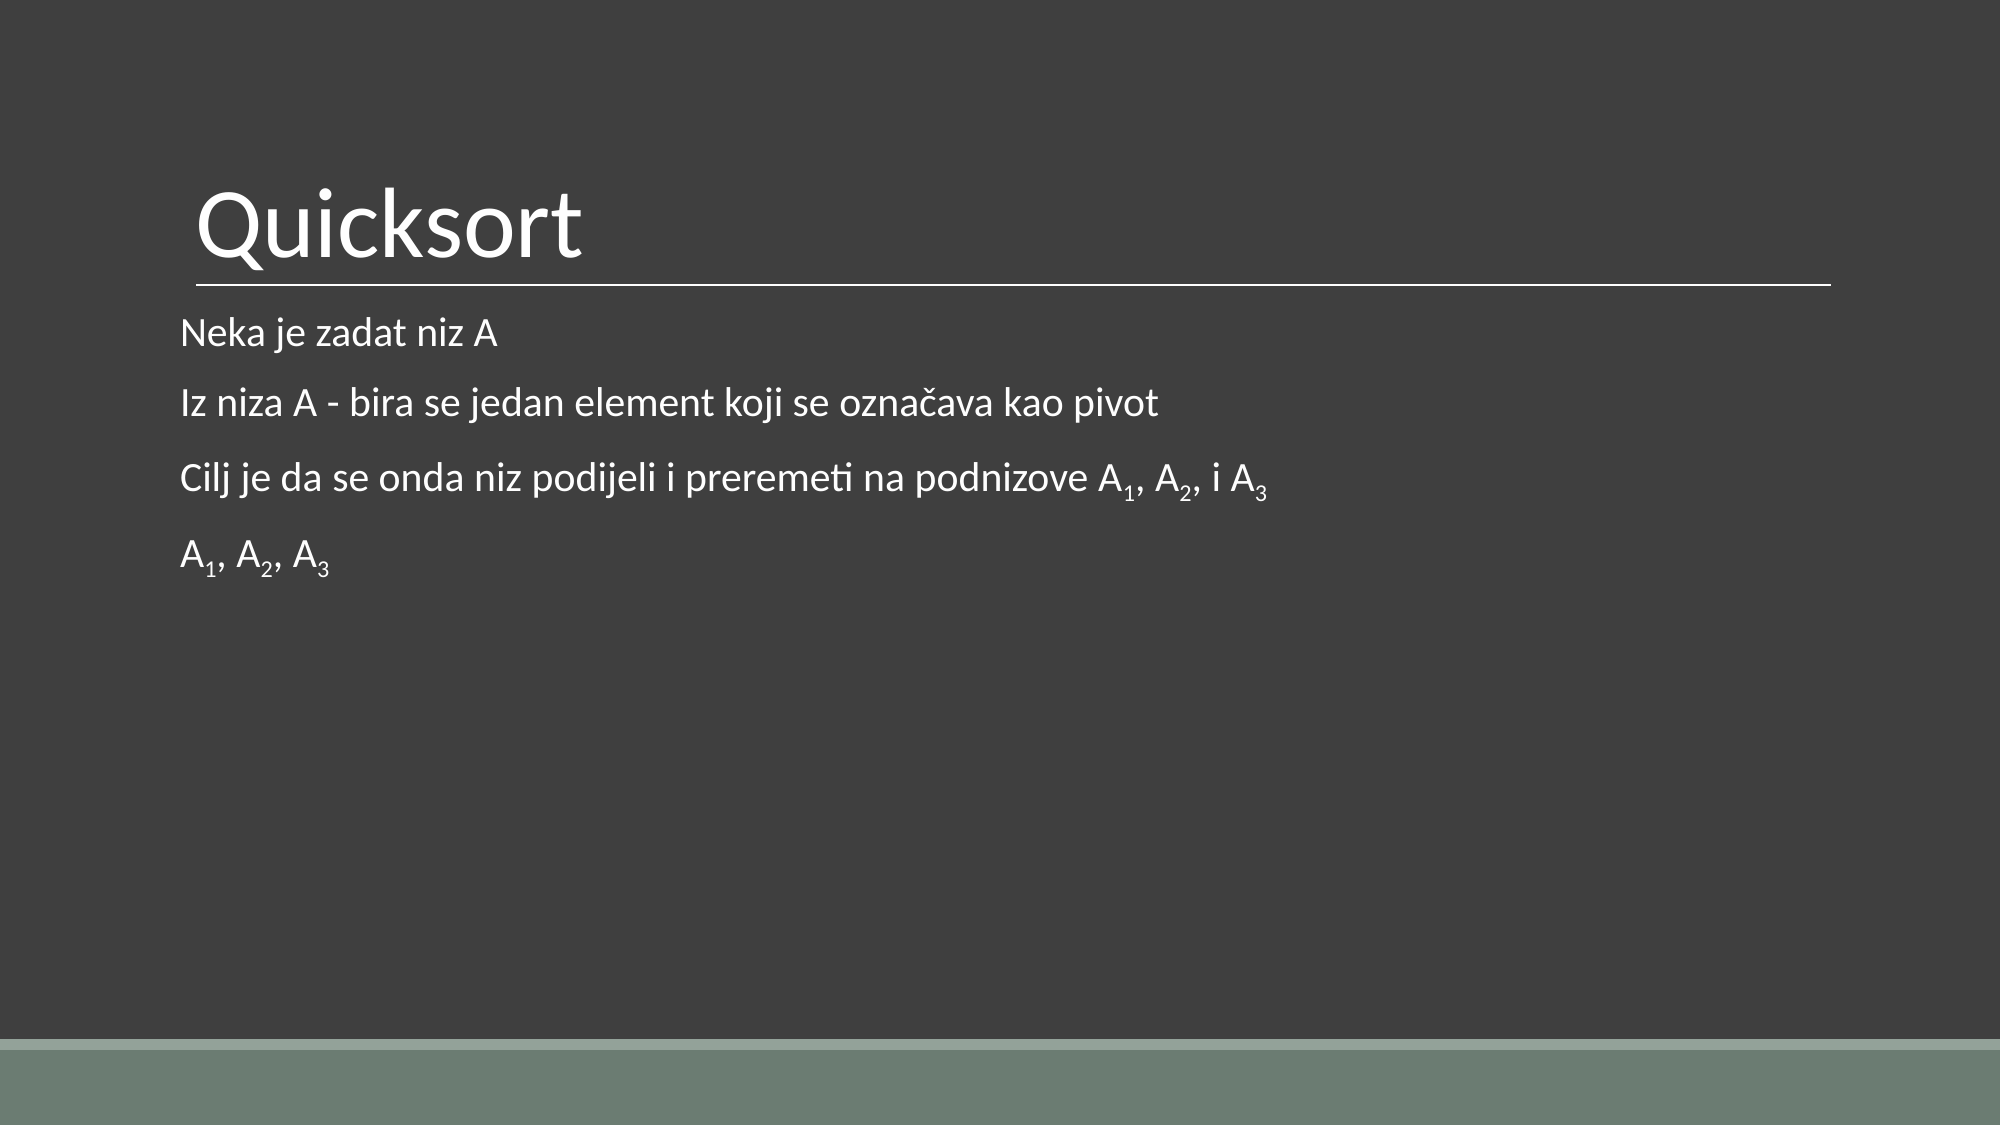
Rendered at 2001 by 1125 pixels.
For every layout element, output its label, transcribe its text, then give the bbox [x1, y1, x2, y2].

title Quicksort [180, 47, 1830, 285]
list Neka je zadat niz A Iz niza A - bira se jedan element koji se označava kao pivot Cilj je da se onda niz podijeli i preremeti na podnizove A1, A2, i A3 A1, A2, A3 [180, 302, 1830, 963]
